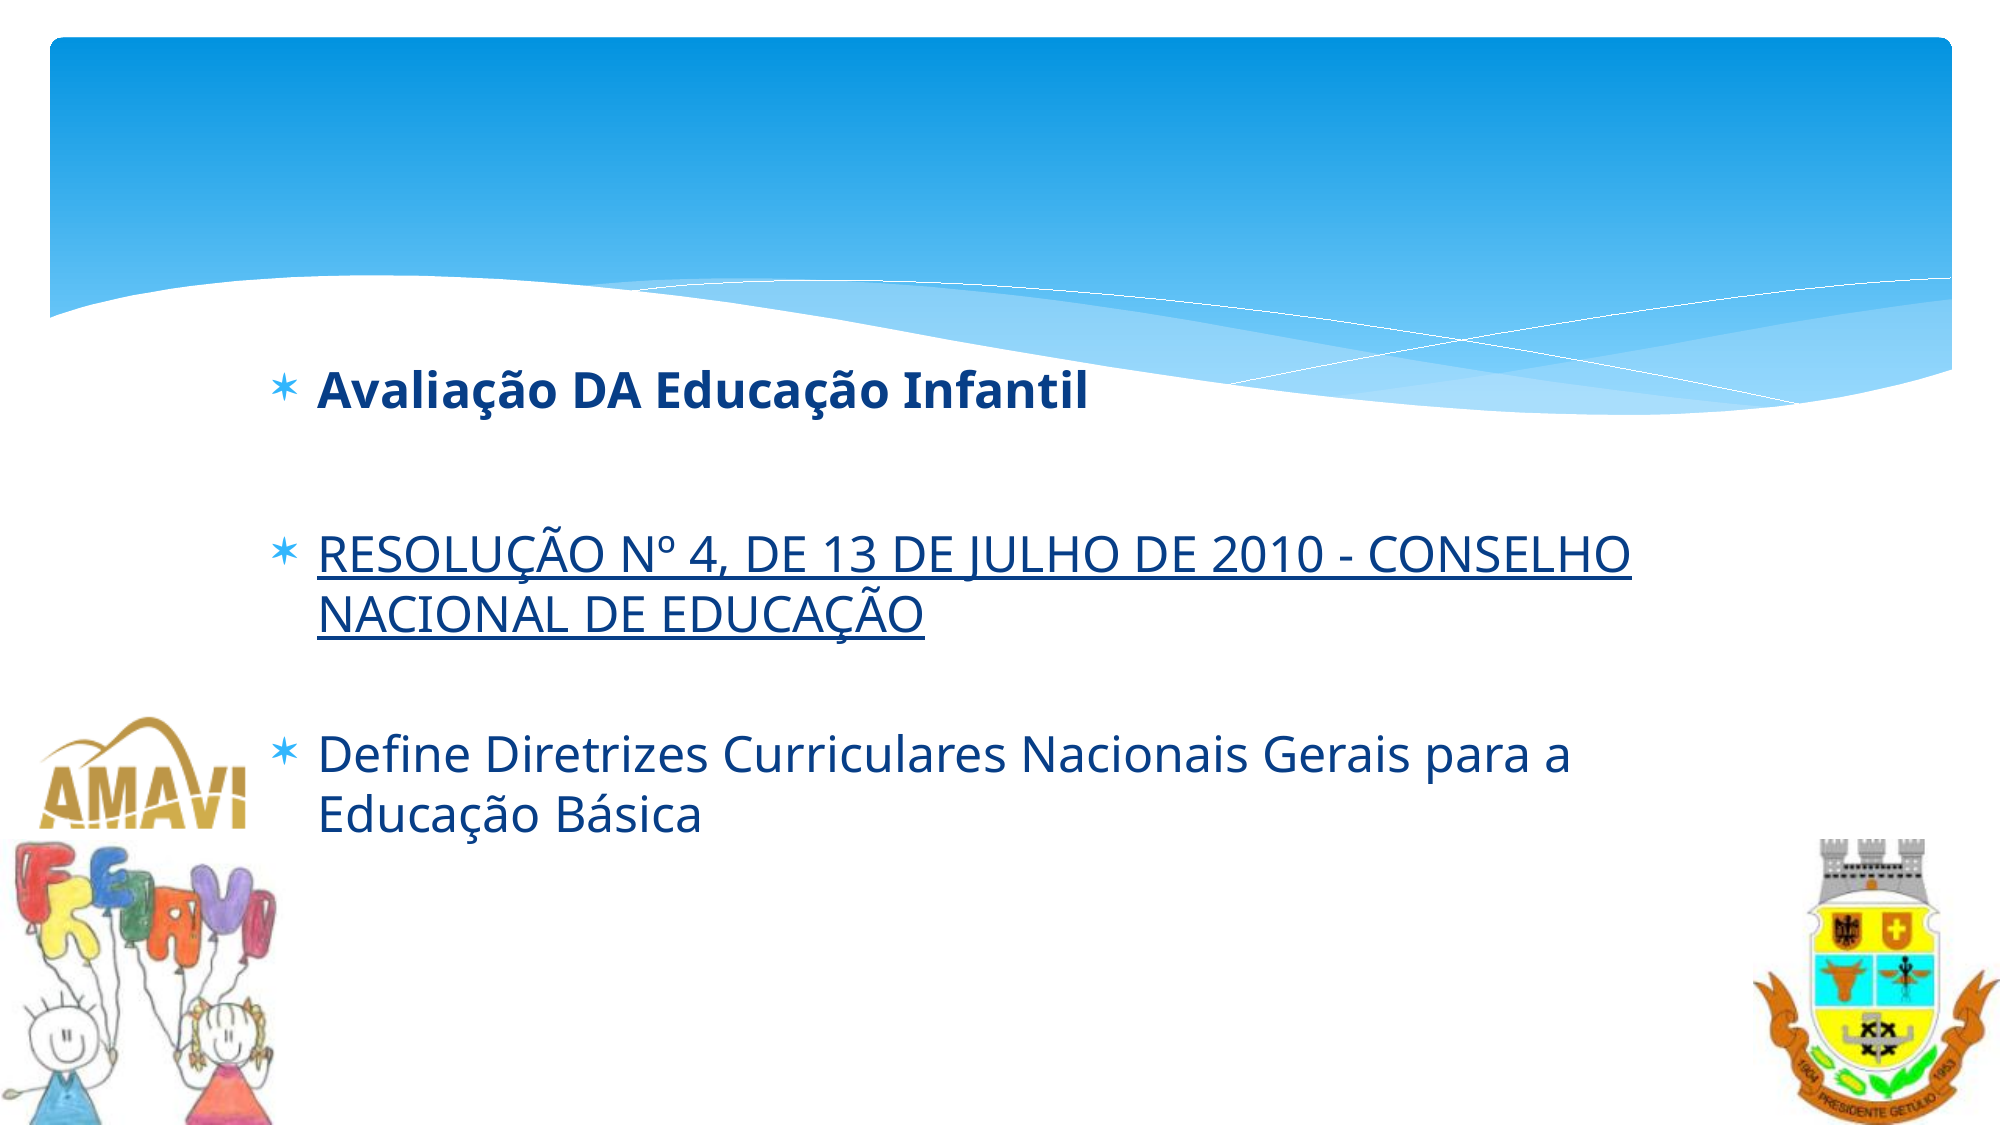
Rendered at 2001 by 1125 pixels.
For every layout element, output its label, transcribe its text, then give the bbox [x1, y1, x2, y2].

picture [1752, 839, 2000, 1125]
list Avaliação DA Educação Infantil RESOLUÇÃO Nº 4, DE 13 DE JULHO DE 2010 - CONSELHO NACIONAL DE EDUCAÇÃO Define Diretrizes Curriculares Nacionais Gerais para a Educação Básica [257, 351, 1812, 1005]
picture [0, 700, 286, 1125]
